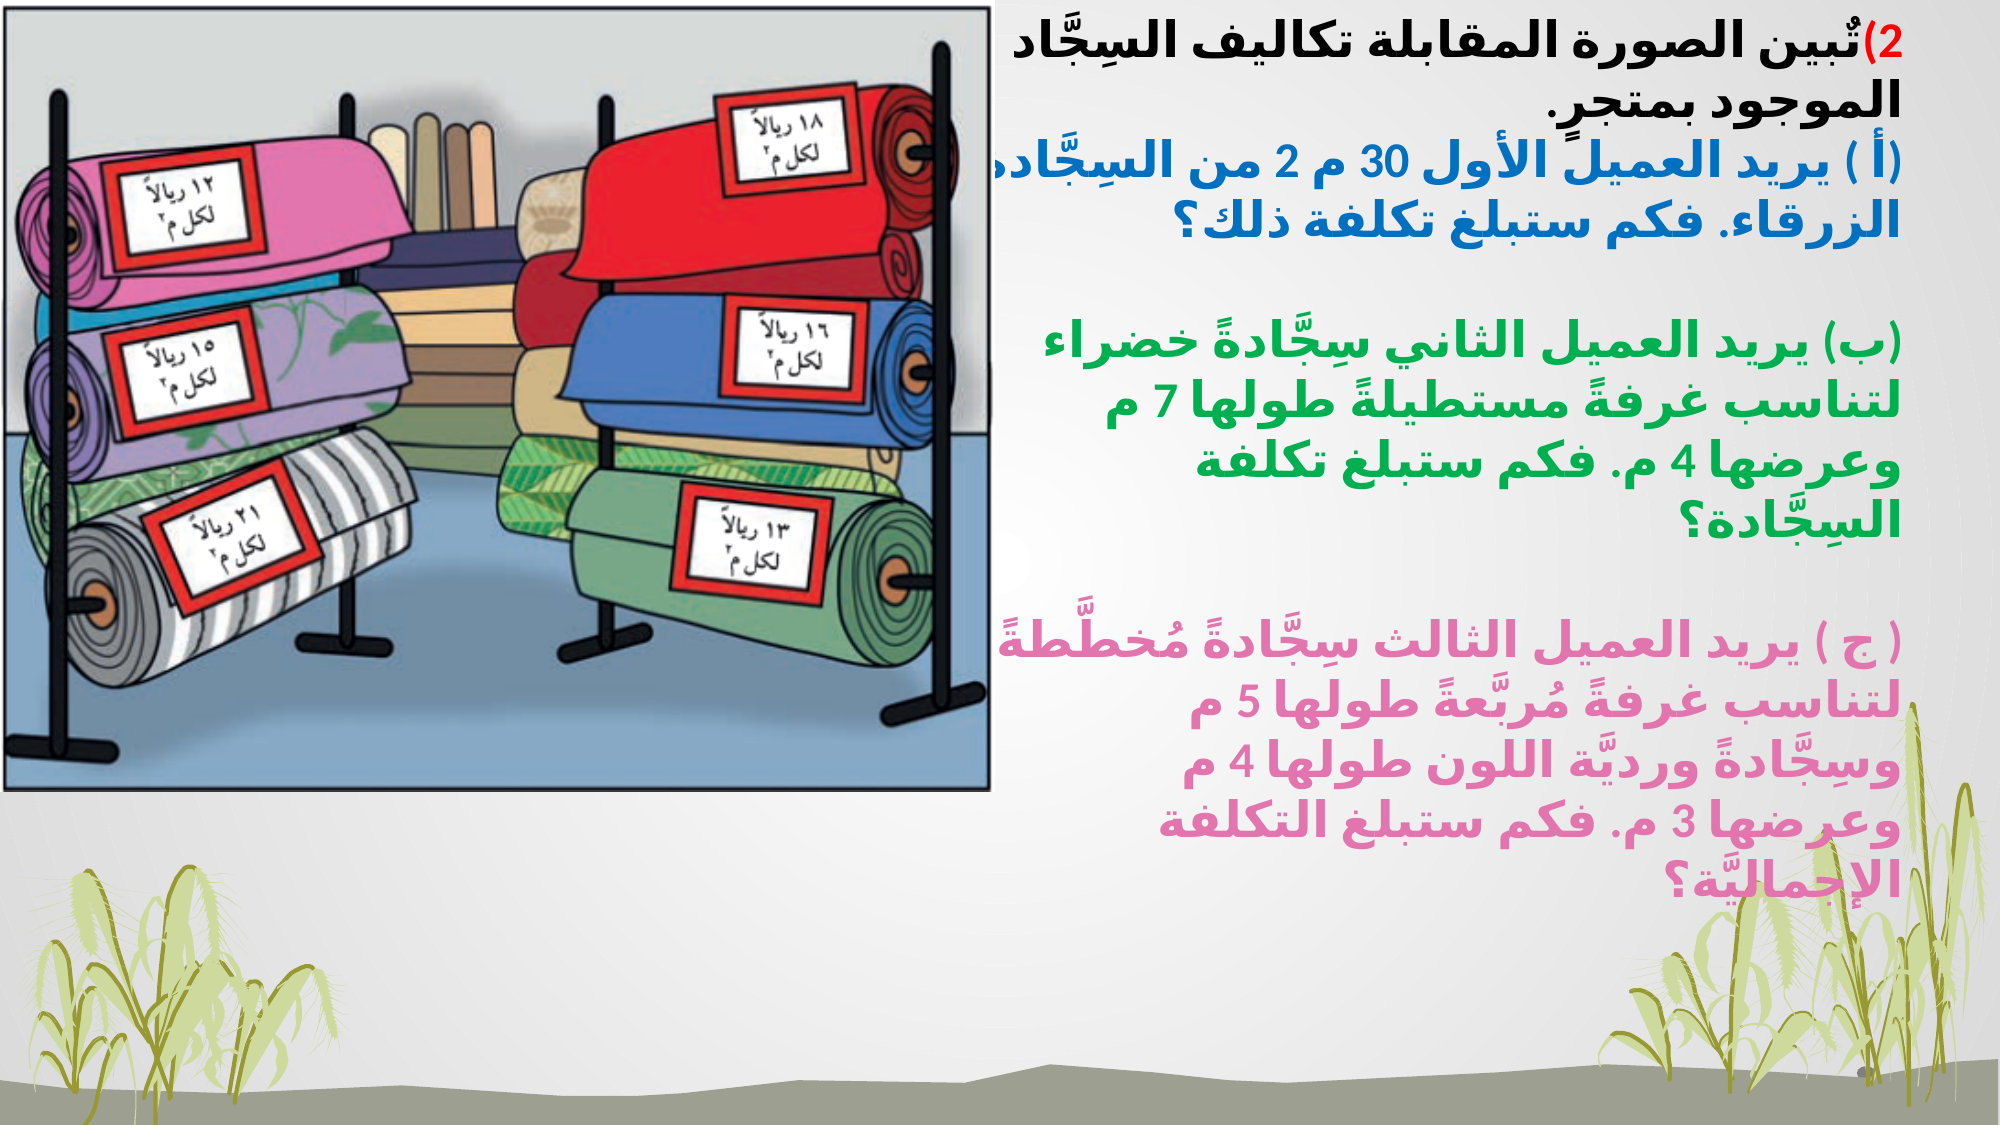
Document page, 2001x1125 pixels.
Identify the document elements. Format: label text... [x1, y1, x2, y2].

text_box 2)تٌبين الصورة المقابلة تكاليف السِجَّاد الموجود بمتجرٍ. (أ ) يريد العميل الأول 30 م 2 من السِجَّادة الزرقاء. فكم ستبلغ تكلفة ذلك؟ (ب) يريد العميل الثاني سِجَّادةً خضراء لتناسب غرفةً مستطيلةً طولها 7 م وعرضها 4 م. فكم ستبلغ تكلفة السِجَّادة؟ ( ج ) يريد العميل الثالث سِجَّادةً مُخطَّطةً لتناسب غرفةً مُربَّعةً طولها 5 م وسِجَّادةً ورديَّة اللون طولها 4 م وعرضها 3 م. فكم ستبلغ التكلفة الإجماليَّة؟ [279, 0, 1919, 915]
picture [0, 0, 995, 792]
